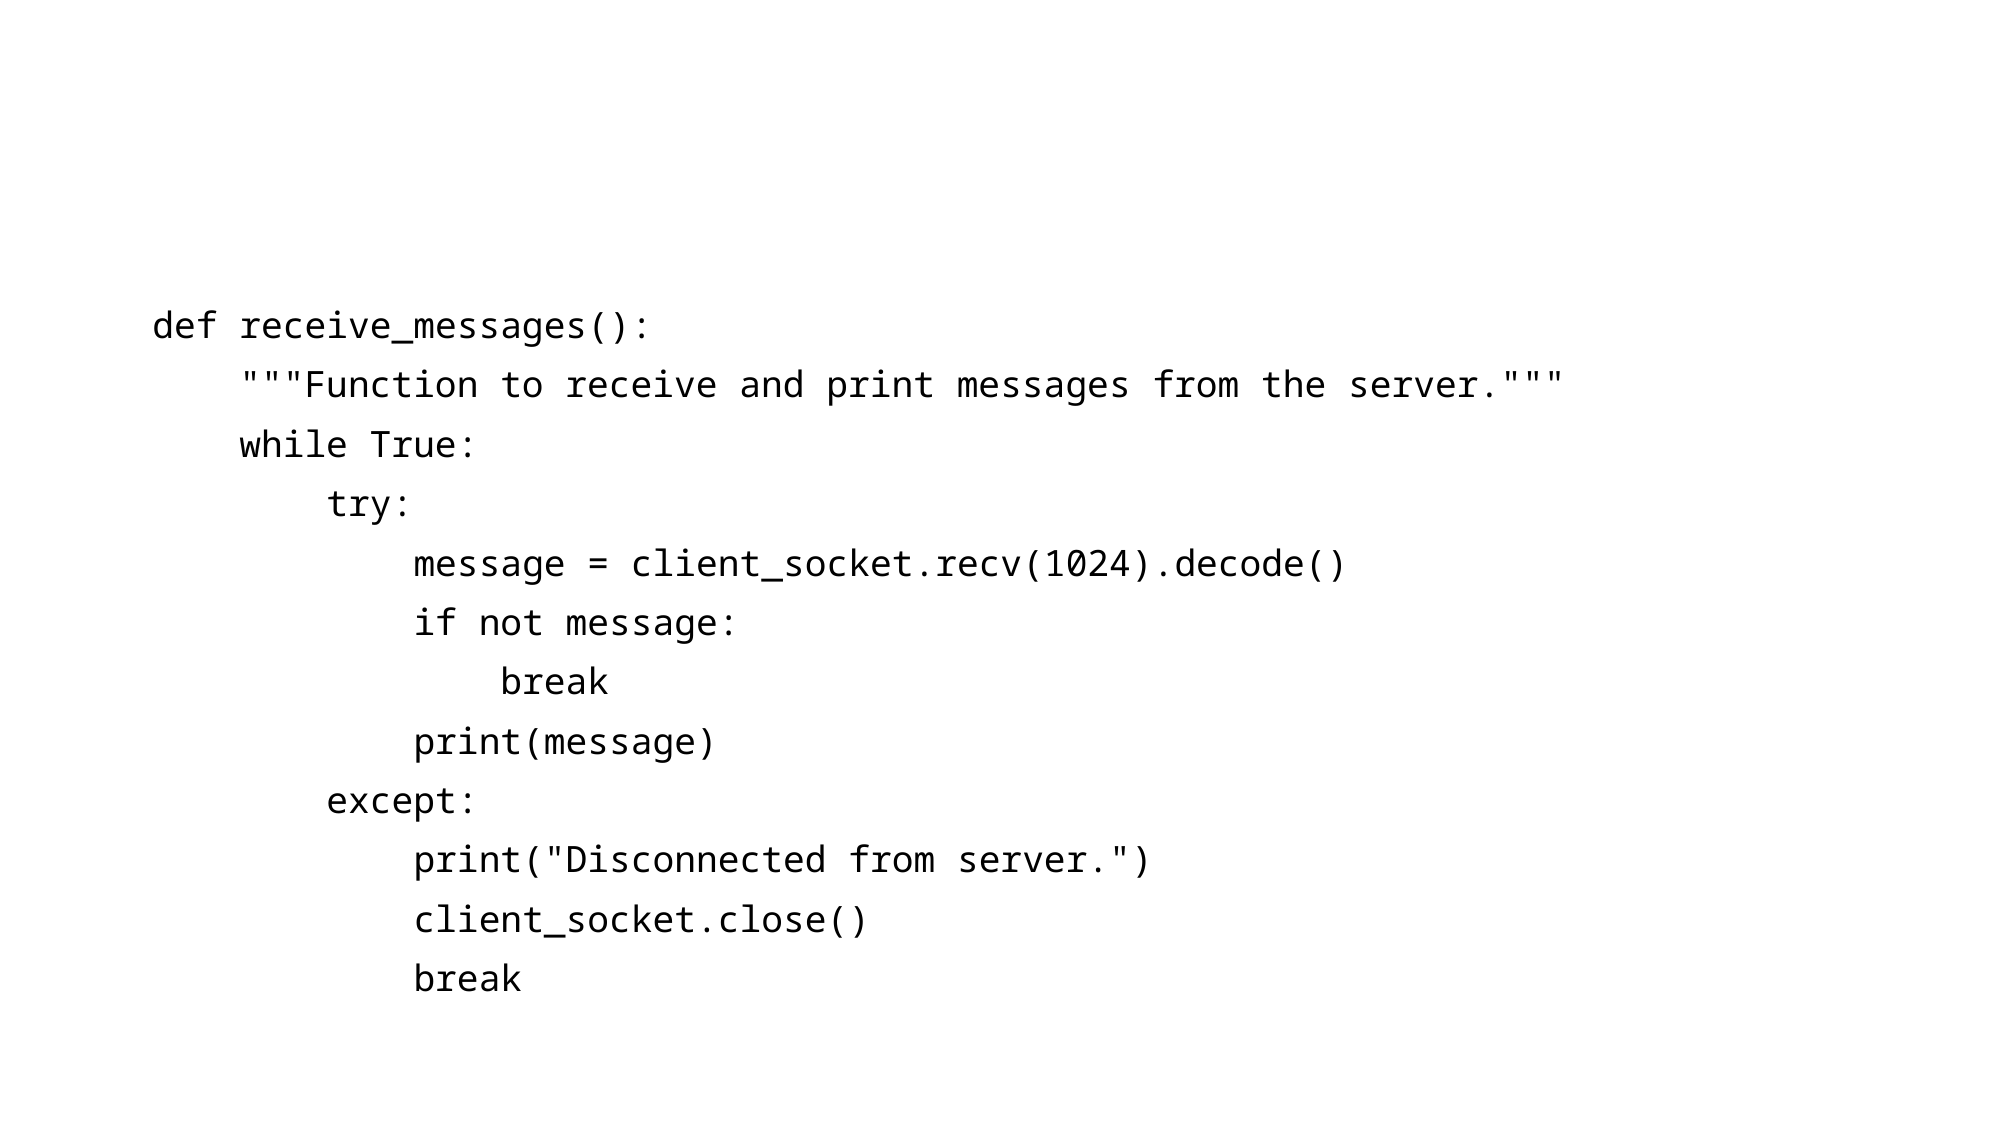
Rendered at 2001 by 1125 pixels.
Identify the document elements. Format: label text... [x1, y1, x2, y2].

list def receive_messages(): """Function to receive and print messages from the server.""" while True: try: message = client_socket.recv(1024).decode() if not message: break print(message) except: print("Disconnected from server.") client_socket.close() break [137, 299, 1863, 1014]
